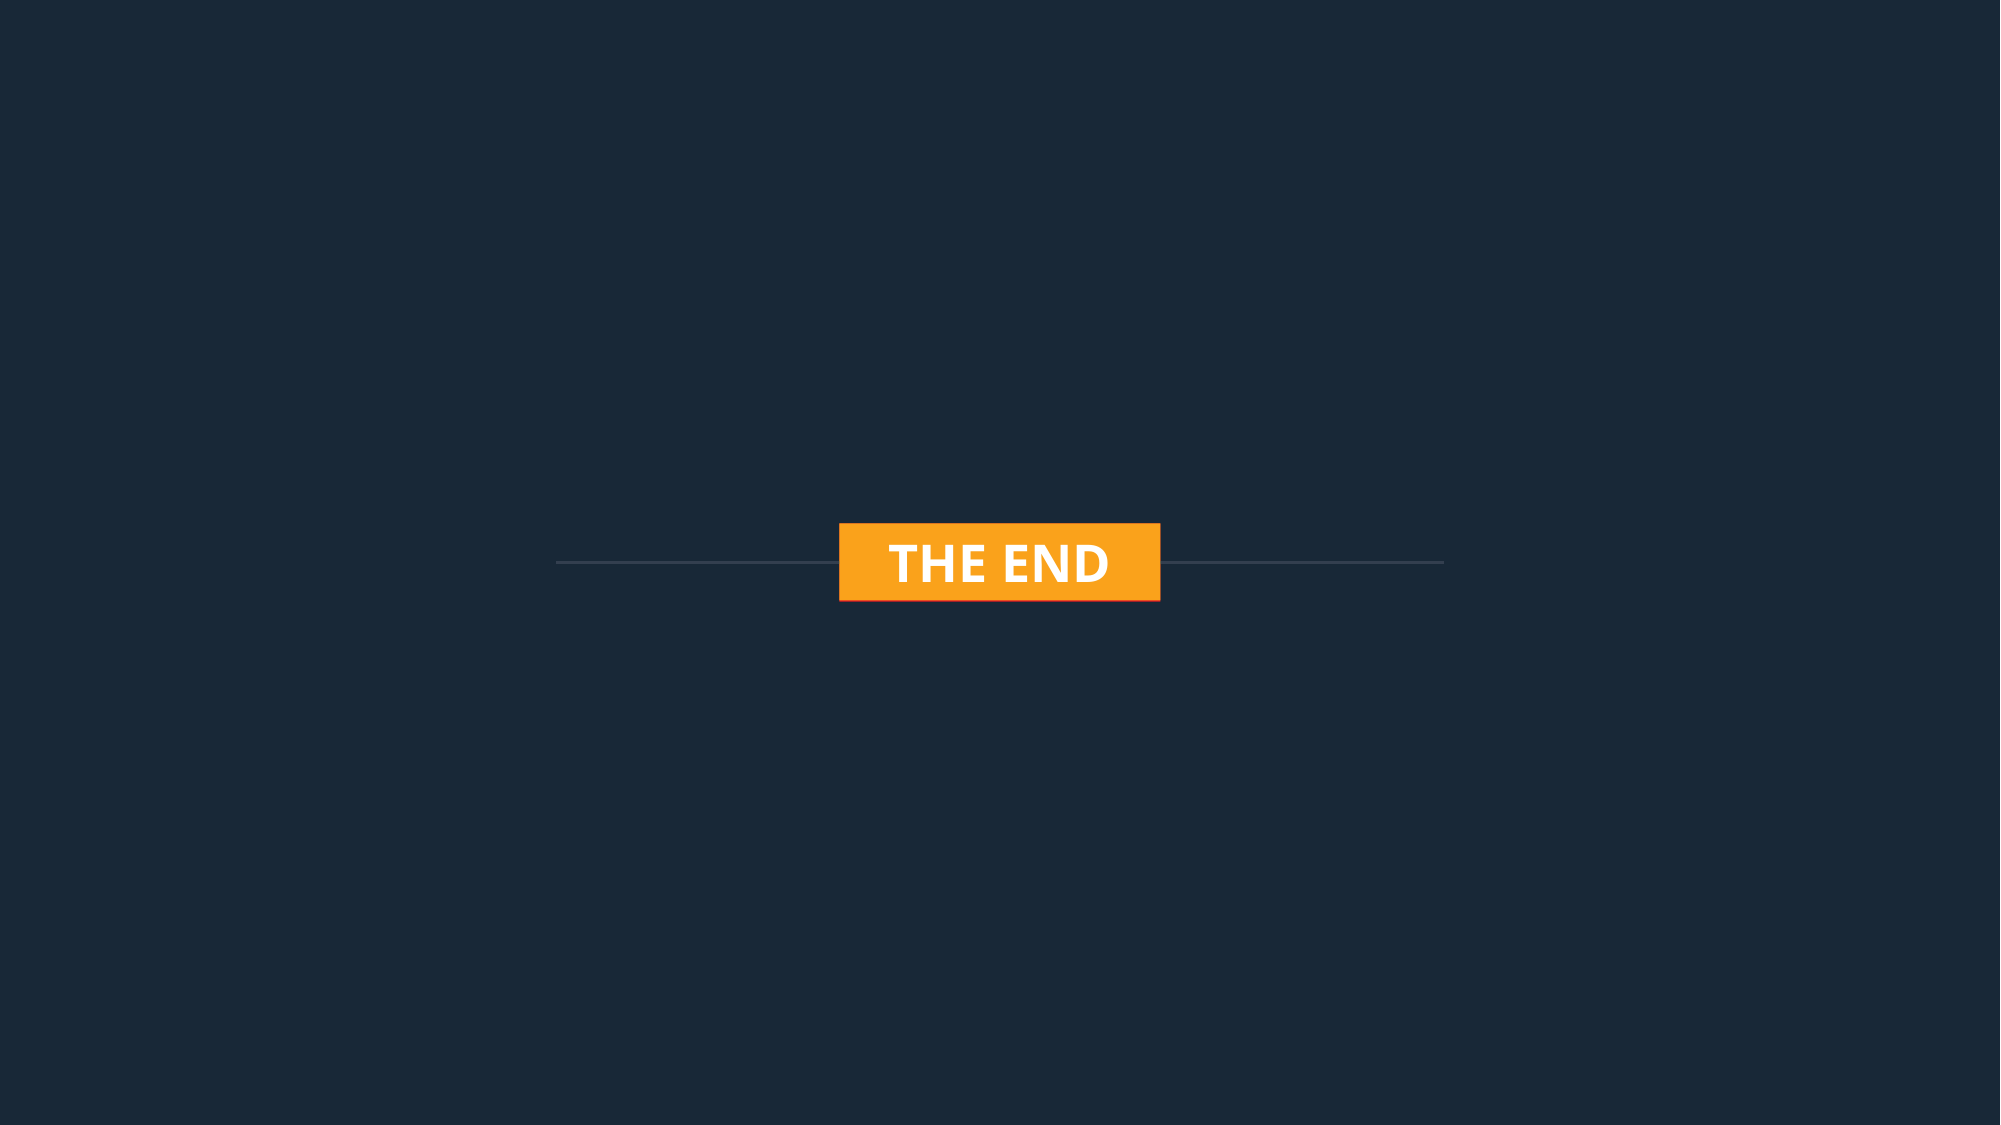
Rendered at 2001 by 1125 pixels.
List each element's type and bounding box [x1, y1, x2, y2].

text_box [555, 523, 1444, 602]
text_box [0, 0, 2000, 1125]
